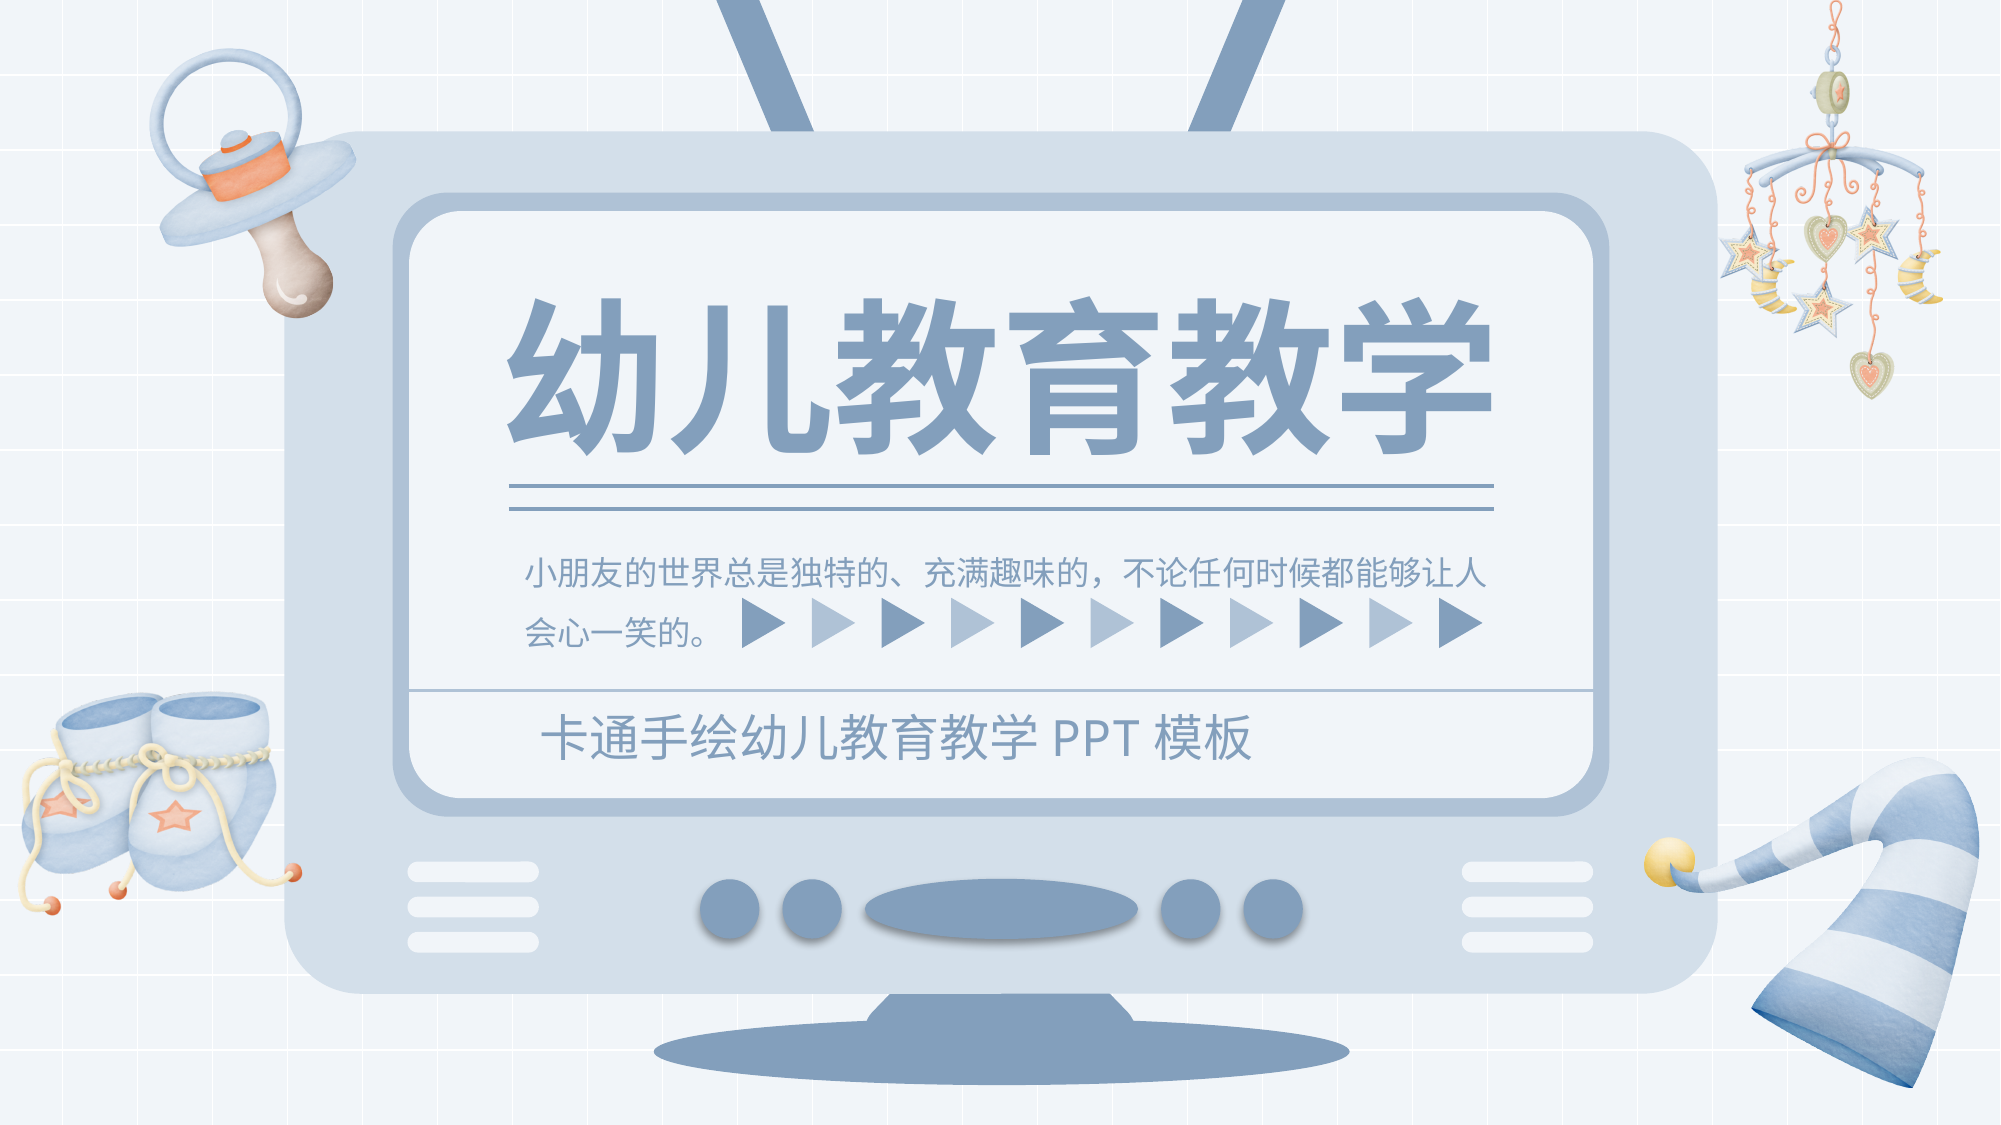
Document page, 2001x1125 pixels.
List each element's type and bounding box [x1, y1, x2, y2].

text_box [700, 878, 1303, 940]
text_box [407, 861, 1594, 953]
text_box [508, 485, 1494, 510]
text_box [0, 0, 2000, 1125]
text_box [795, 0, 1207, 394]
picture [2, 692, 284, 912]
text_box [742, 597, 1483, 649]
picture [1718, 0, 1943, 400]
picture [1656, 723, 2000, 1033]
picture [149, 43, 359, 327]
